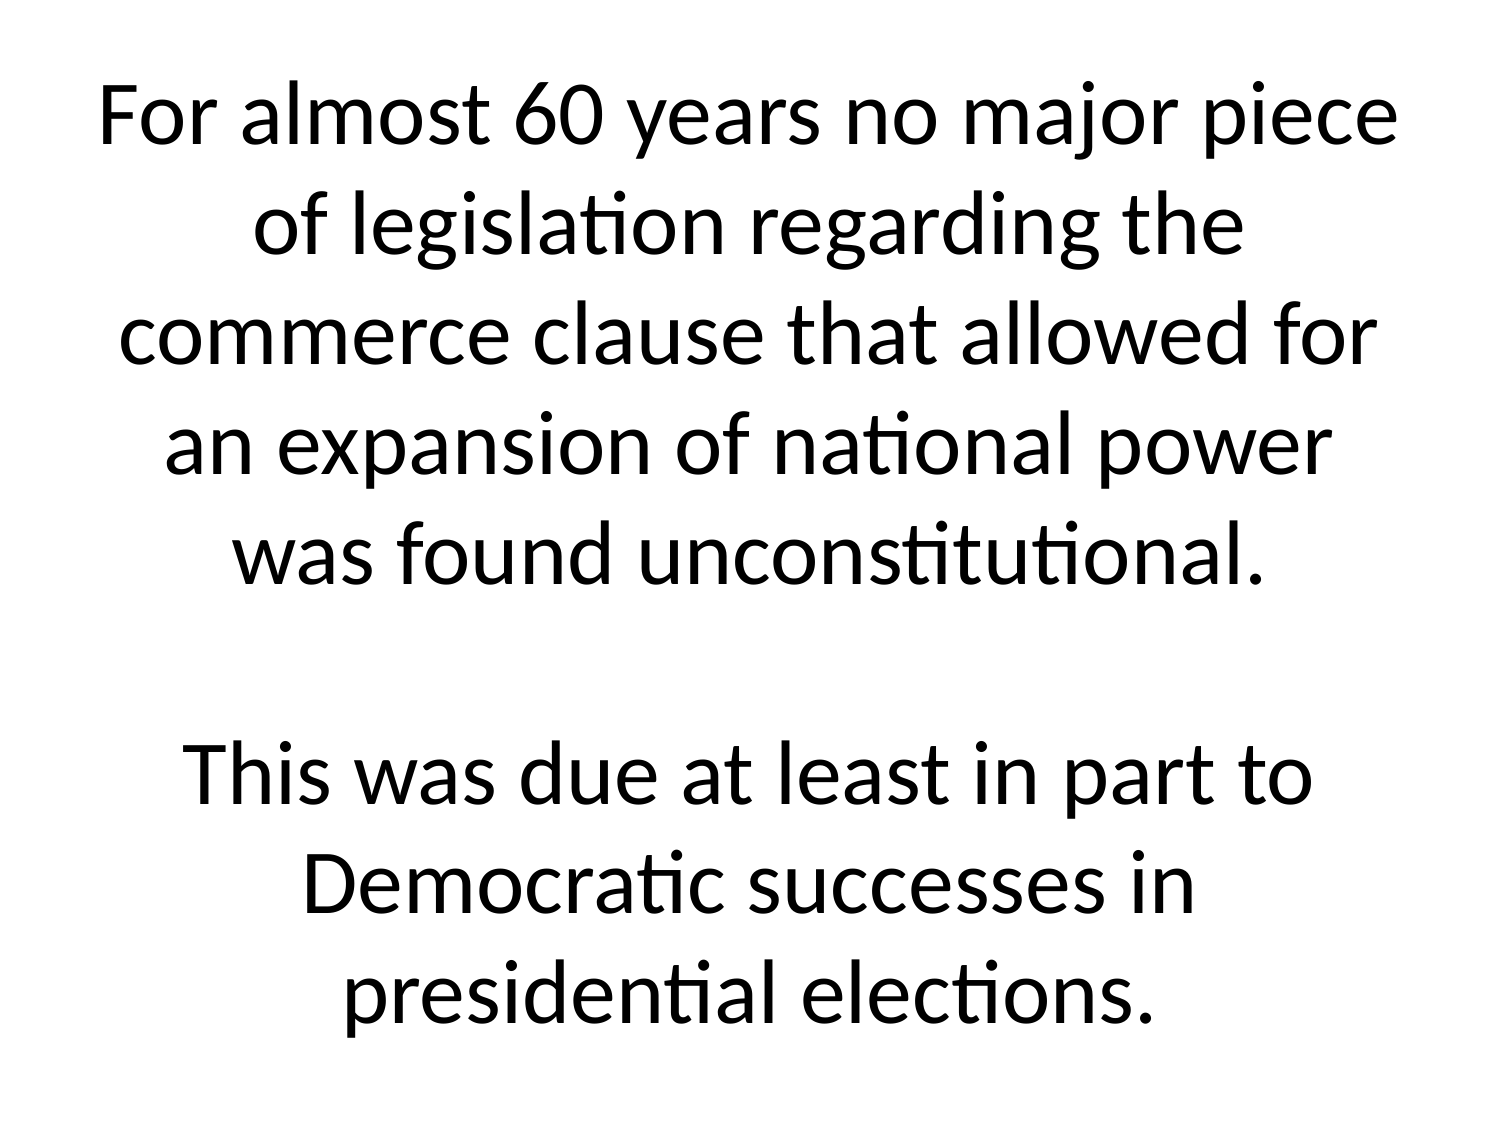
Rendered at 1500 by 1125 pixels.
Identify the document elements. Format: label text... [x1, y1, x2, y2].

title For almost 60 years no major piece of legislation regarding the commerce clause that allowed for an expansion of national power was found unconstitutional. This was due at least in part to Democratic successes in presidential elections. [74, 44, 1426, 1051]
